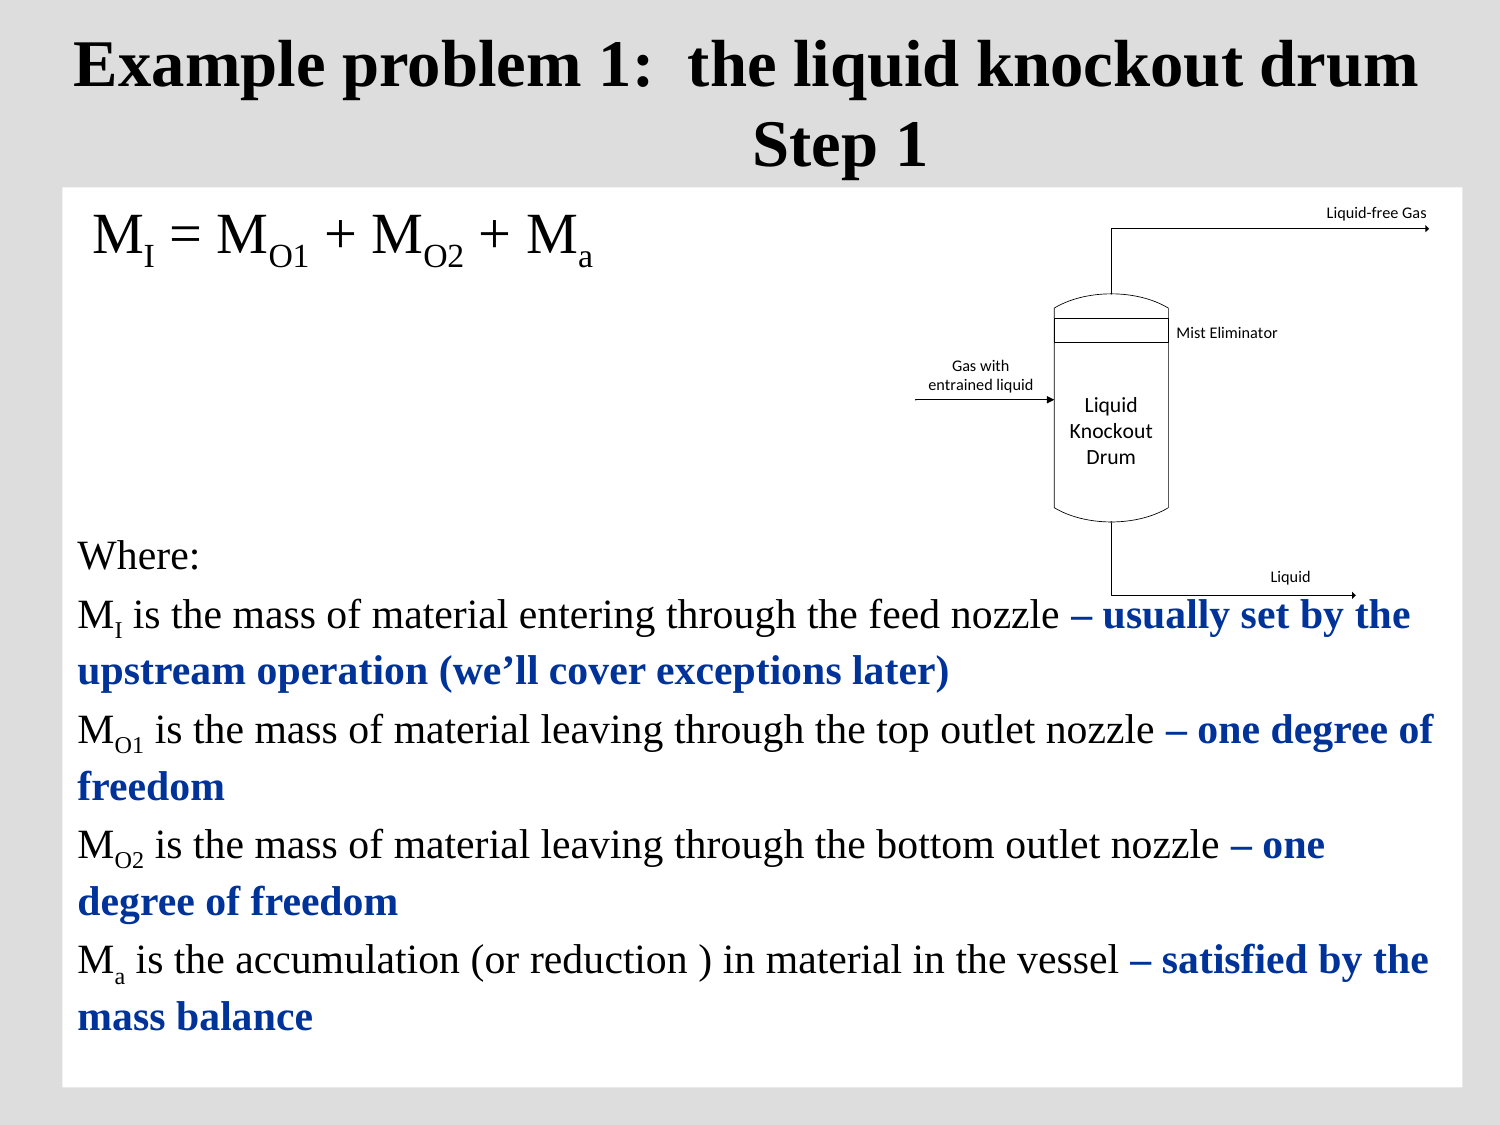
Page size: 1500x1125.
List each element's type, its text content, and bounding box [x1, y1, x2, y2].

picture [913, 199, 1431, 601]
title Example problem 1: the liquid knockout drum Step 1 [41, 24, 1454, 175]
subtitle MI = MO1 + MO2 + Ma Where: MI is the mass of material entering through the feed nozzle – usually set by the upstream operation (we’ll cover exceptions later) MO1 is the mass of material leaving through the top outlet nozzle – one degree of freedom MO2 is the mass of material leaving through the bottom outlet nozzle – one degree of freedom Ma is the accumulation (or reduction ) in material in the vessel – satisfied by the mass balance [62, 187, 1463, 1088]
